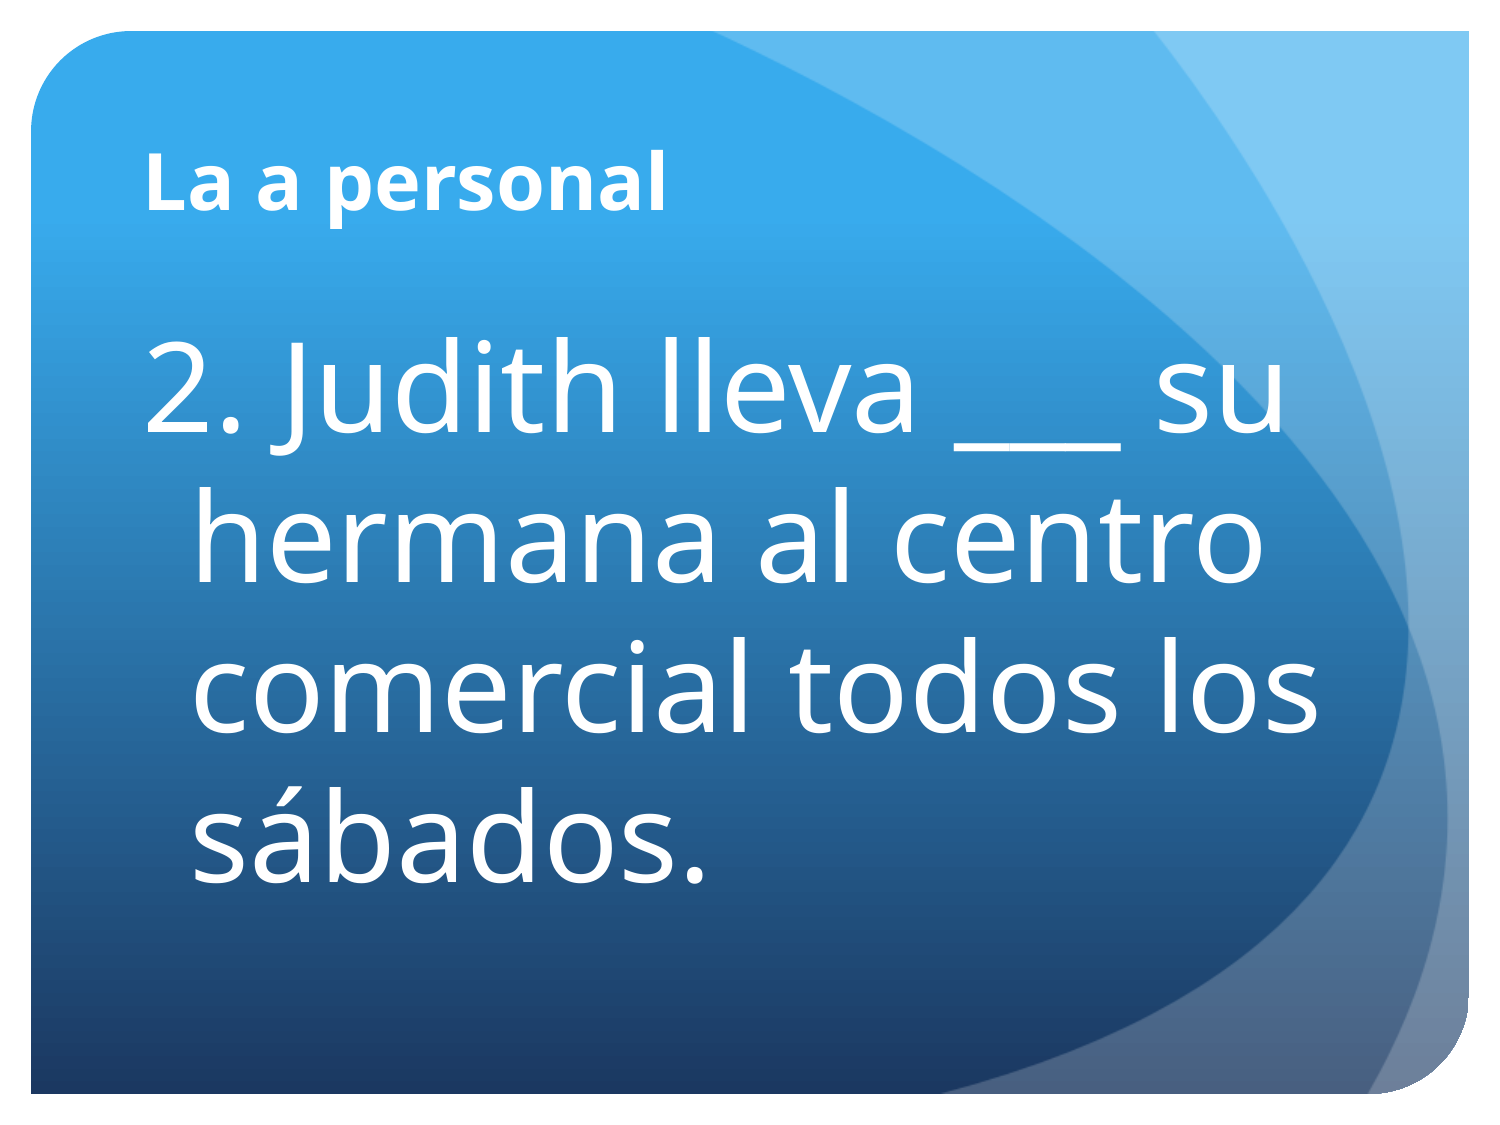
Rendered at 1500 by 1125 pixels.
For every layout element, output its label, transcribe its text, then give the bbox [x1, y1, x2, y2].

list 2. Judith lleva ___ su hermana al centro comercial todos los sábados. [127, 299, 1372, 991]
picture [24, 30, 1473, 1094]
title La a personal [127, 62, 1372, 234]
